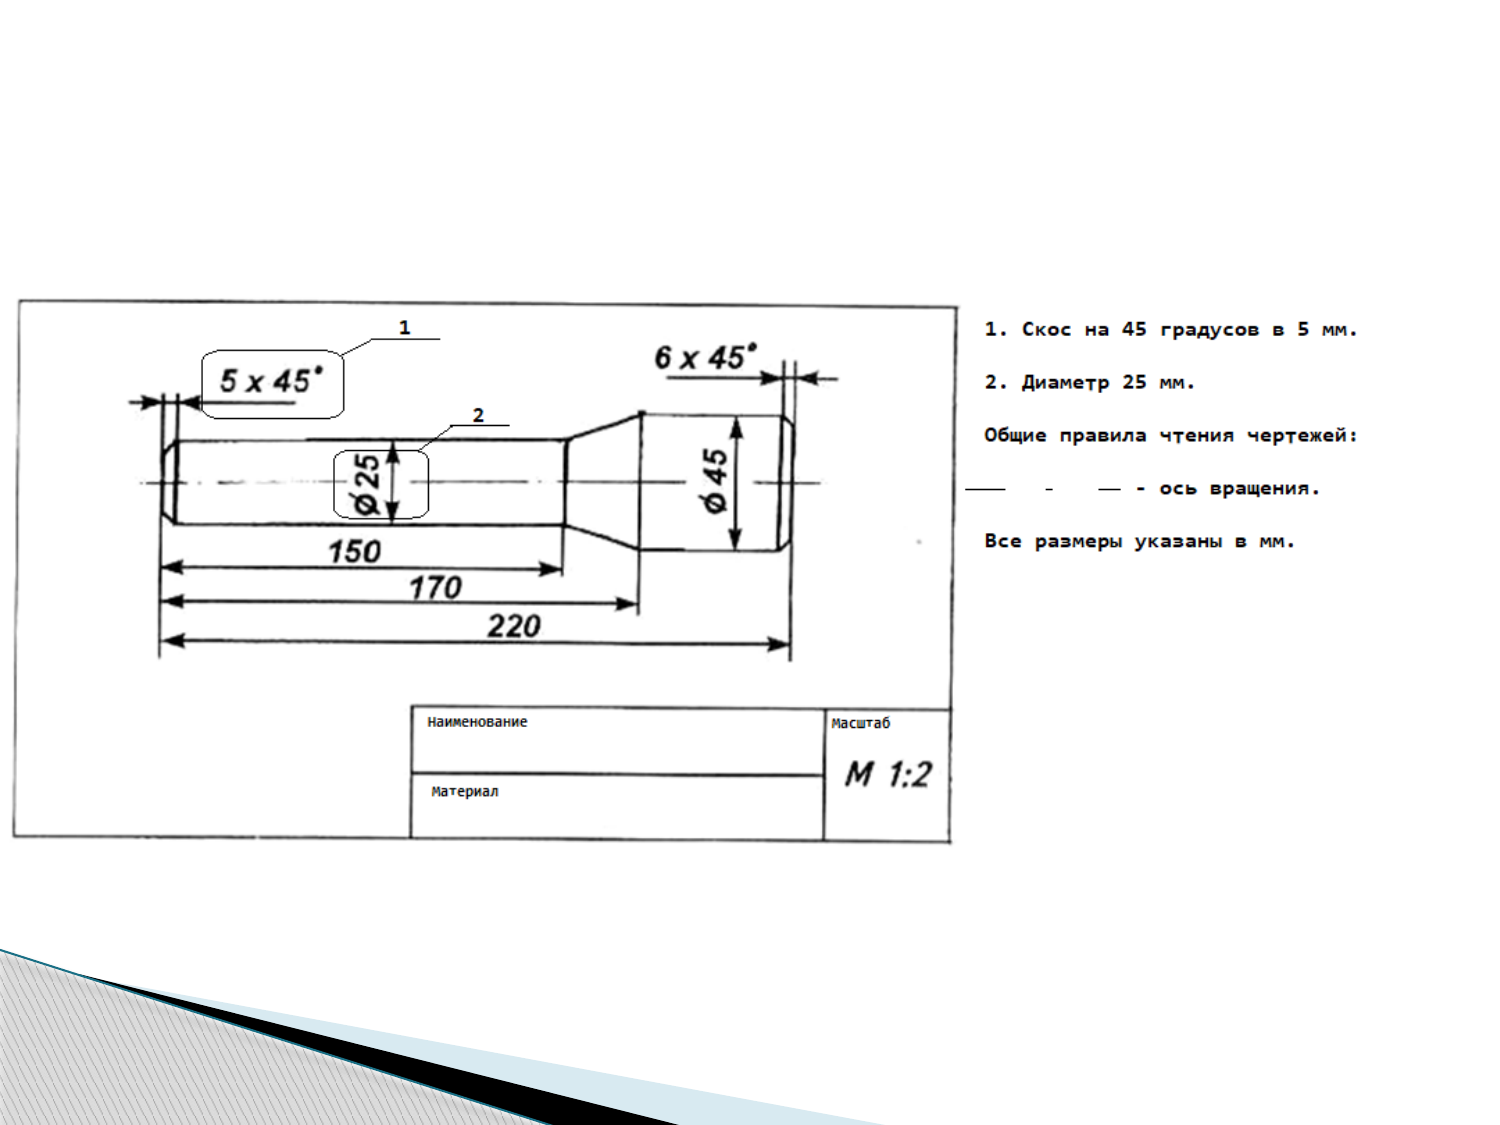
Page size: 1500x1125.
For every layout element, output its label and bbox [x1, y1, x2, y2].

picture [3, 290, 1500, 855]
